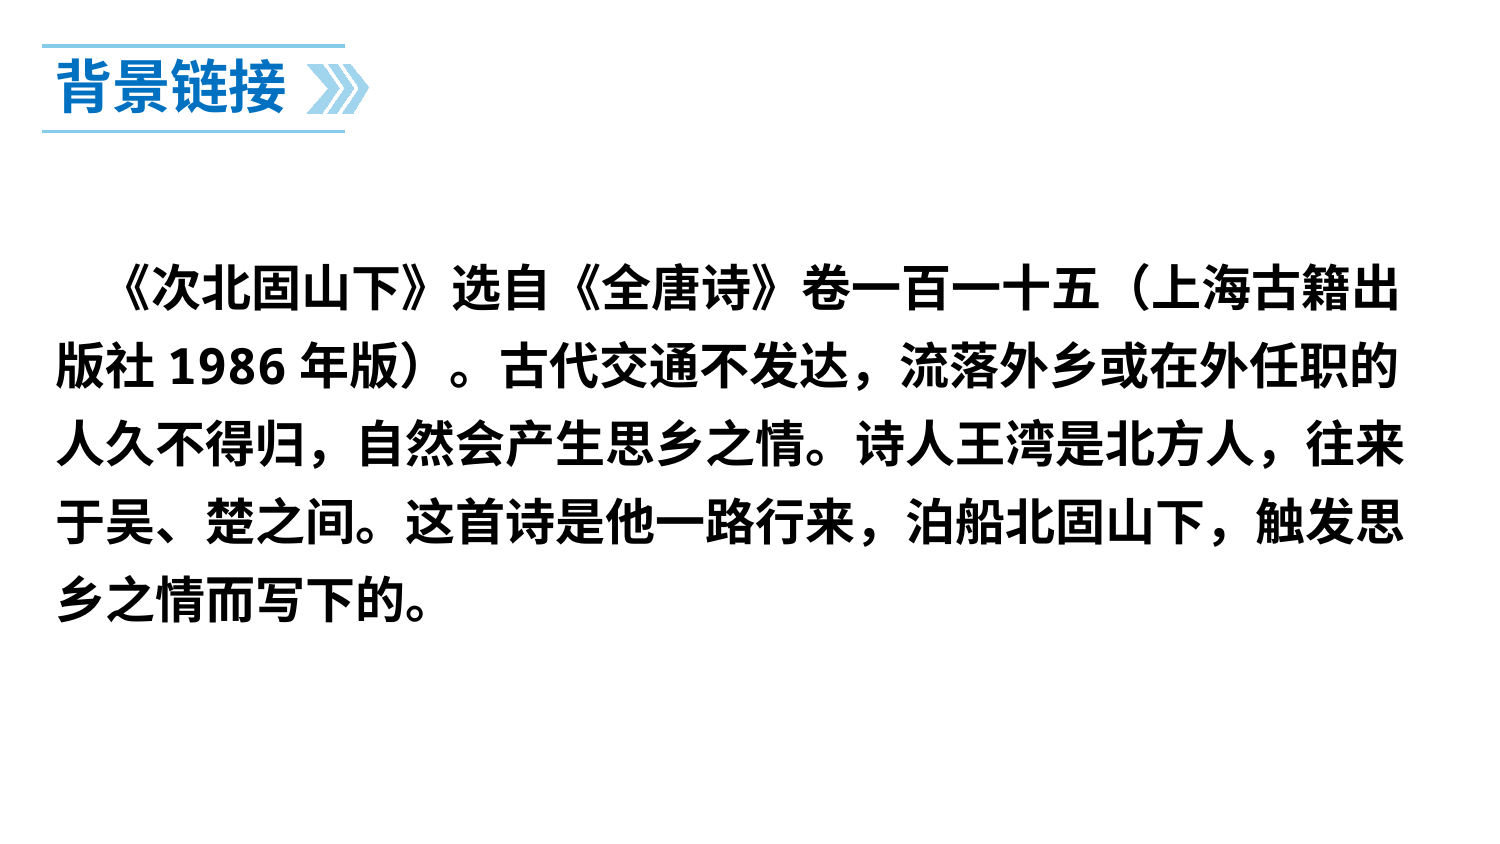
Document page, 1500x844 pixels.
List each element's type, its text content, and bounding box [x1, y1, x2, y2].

text_box 《次北固山下》选自《全唐诗》卷一百一十五（上海古籍出版社1986年版）。古代交通不发达，流落外乡或在外任职的人久不得归，自然会产生思乡之情。诗人王湾是北方人，往来于吴、楚之间。这首诗是他一路行来，泊船北固山下，触发思乡之情而写下的。 [40, 231, 1462, 636]
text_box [30, 43, 369, 133]
